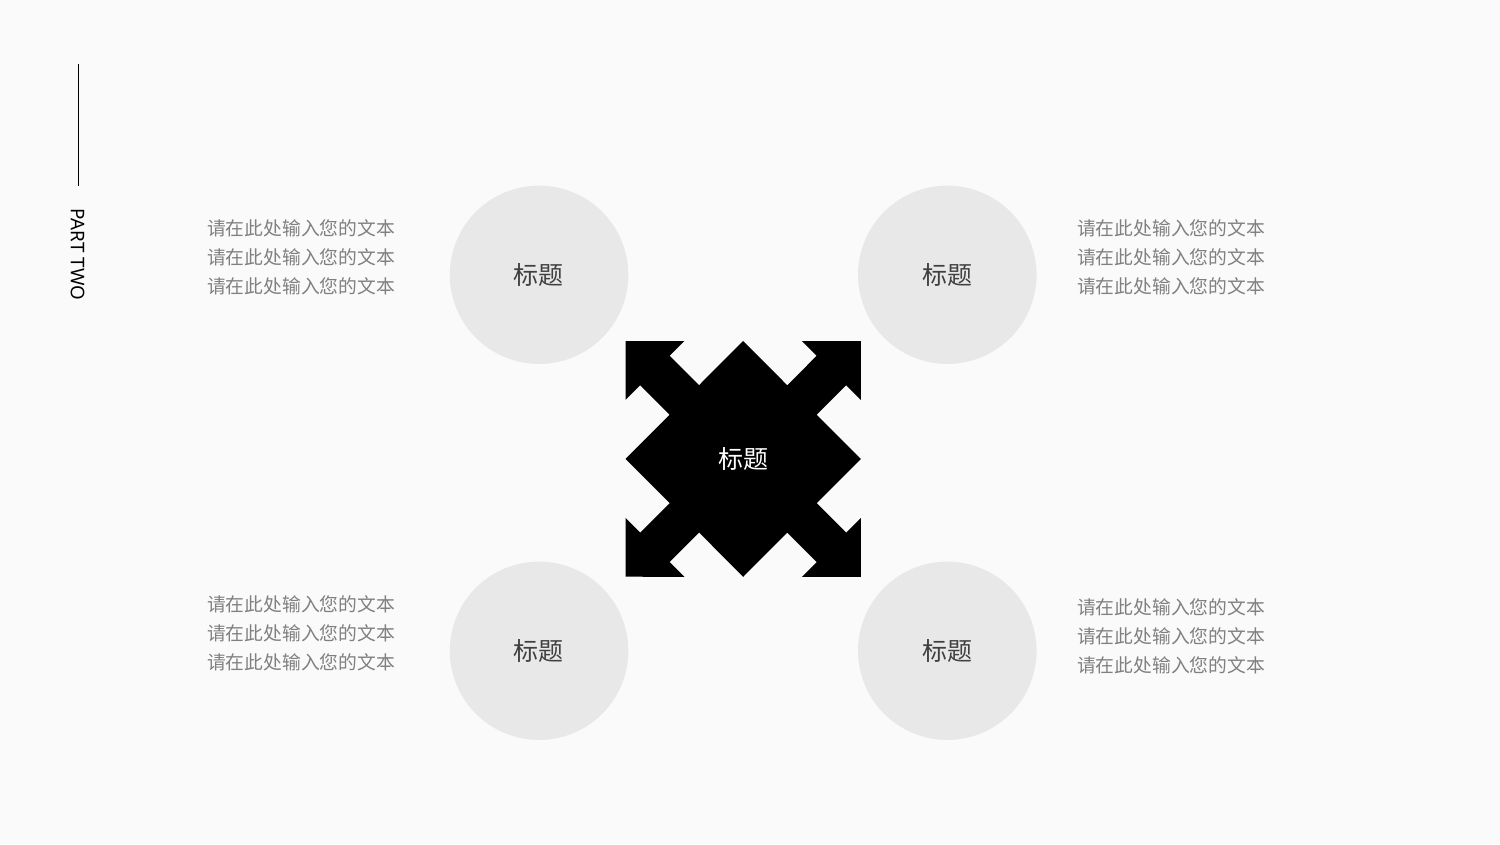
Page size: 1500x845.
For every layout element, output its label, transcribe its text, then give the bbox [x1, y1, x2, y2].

text_box 请在此处输入您的文本 请在此处输入您的文本 请在此处输入您的文本 [190, 201, 449, 306]
text_box 标题 [449, 183, 631, 367]
text_box 请在此处输入您的文本 请在此处输入您的文本 请在此处输入您的文本 [190, 577, 449, 682]
text_box 标题 [449, 559, 631, 743]
text_box PART TWO [59, 193, 98, 333]
text_box 标题 [625, 341, 861, 577]
text_box 标题 [855, 183, 1039, 367]
text_box 标题 [855, 559, 1039, 743]
text_box 请在此处输入您的文本 请在此处输入您的文本 请在此处输入您的文本 [1060, 201, 1390, 306]
text_box 请在此处输入您的文本 请在此处输入您的文本 请在此处输入您的文本 [1060, 580, 1390, 685]
